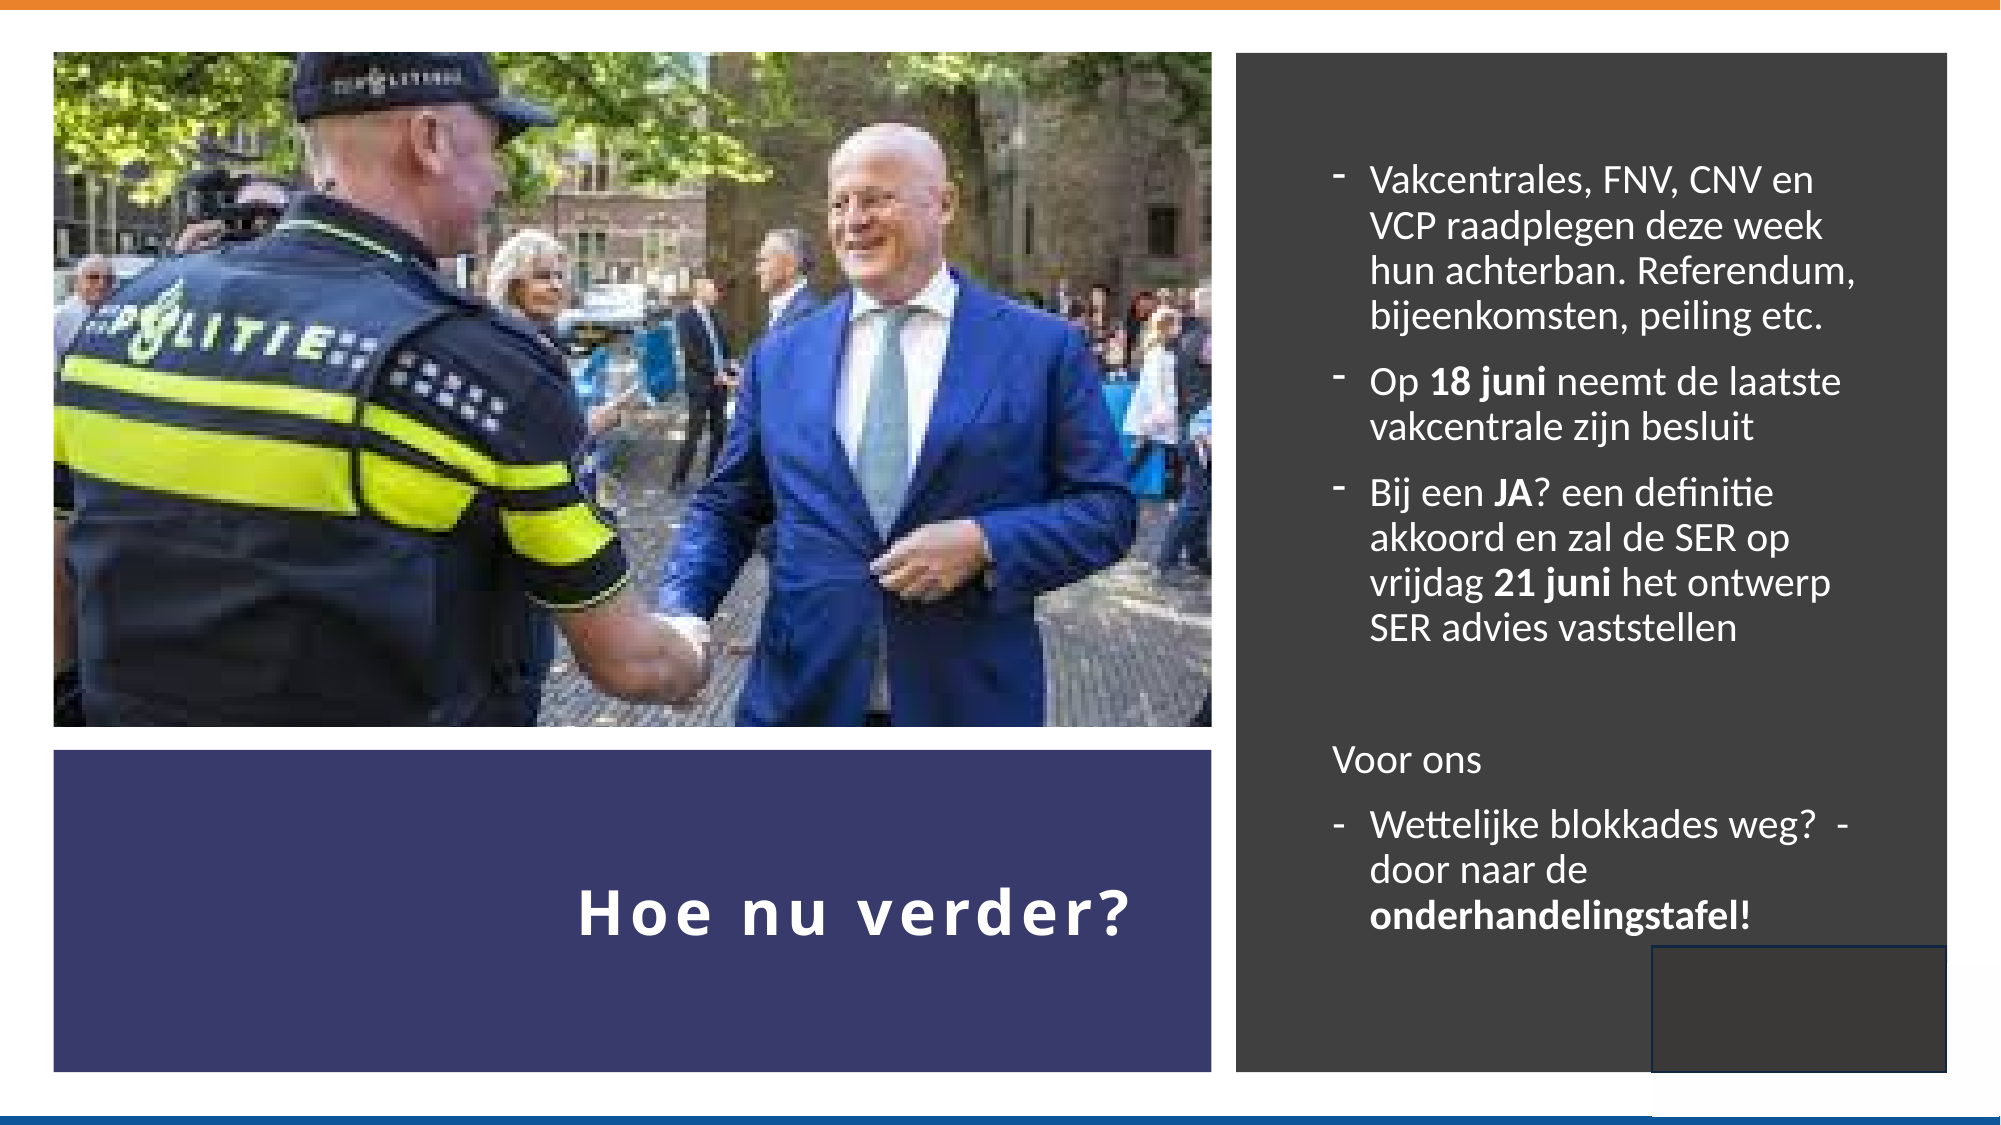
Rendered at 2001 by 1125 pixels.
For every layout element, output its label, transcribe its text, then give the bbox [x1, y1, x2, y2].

text_box [1651, 945, 1947, 964]
picture [53, 52, 1212, 727]
list Vakcentrales, FNV, CNV en VCP raadplegen deze week hun achterban. Referendum, bijeenkomsten, peiling etc. Op 18 juni neemt de laatste vakcentrale zijn besluit Bij een JA? een definitie akkoord en zal de SER op vrijdag 21 juni het ontwerp SER advies vaststellen Voor ons Wettelijke blokkades weg? - door naar de onderhandelingstafel! [1317, 150, 1879, 947]
text_box [1235, 52, 1948, 1073]
title Hoe nu verder? [85, 782, 1168, 1049]
text_box [53, 749, 1212, 1073]
picture [1651, 964, 1999, 1117]
